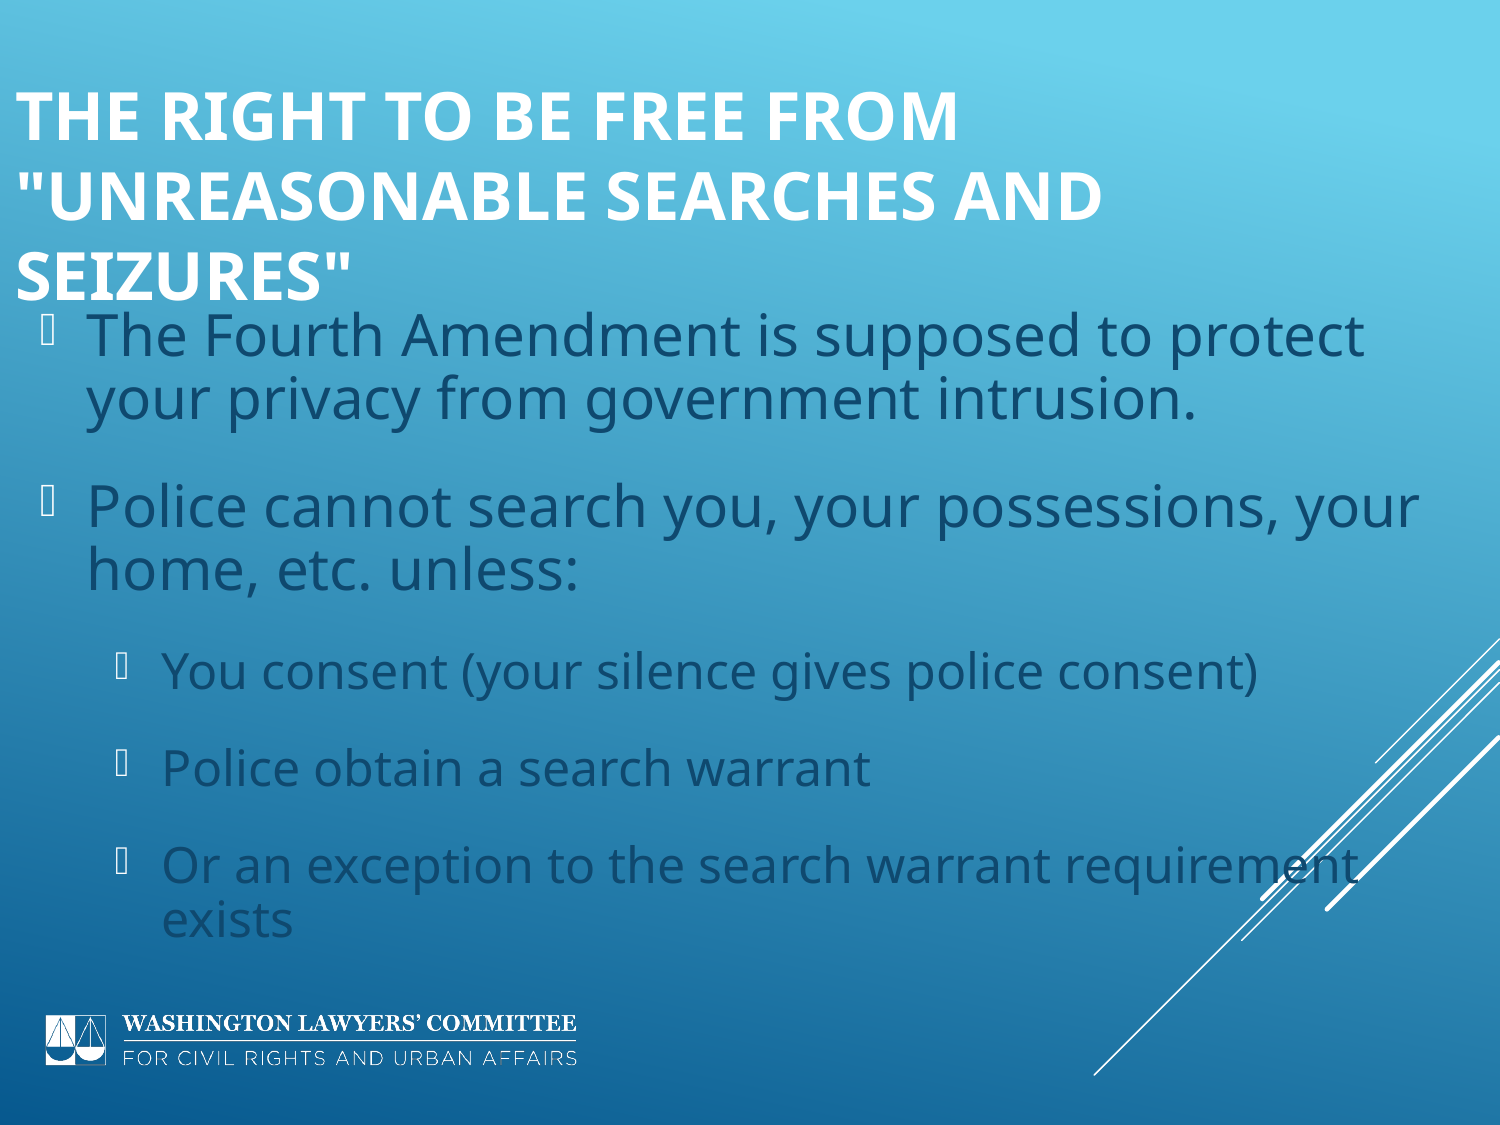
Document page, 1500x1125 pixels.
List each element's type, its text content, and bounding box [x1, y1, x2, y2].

picture [27, 1000, 591, 1079]
title The Right to be Free from "Unreasonable Searches and Seizures" [0, 62, 1450, 325]
list The Fourth Amendment is supposed to protect your privacy from government intrusion. Police cannot search you, your possessions, your home, etc. unless: You consent (your silence gives police consent) Police obtain a search warrant Or an exception to the search warrant requirement exists [24, 337, 1488, 1025]
